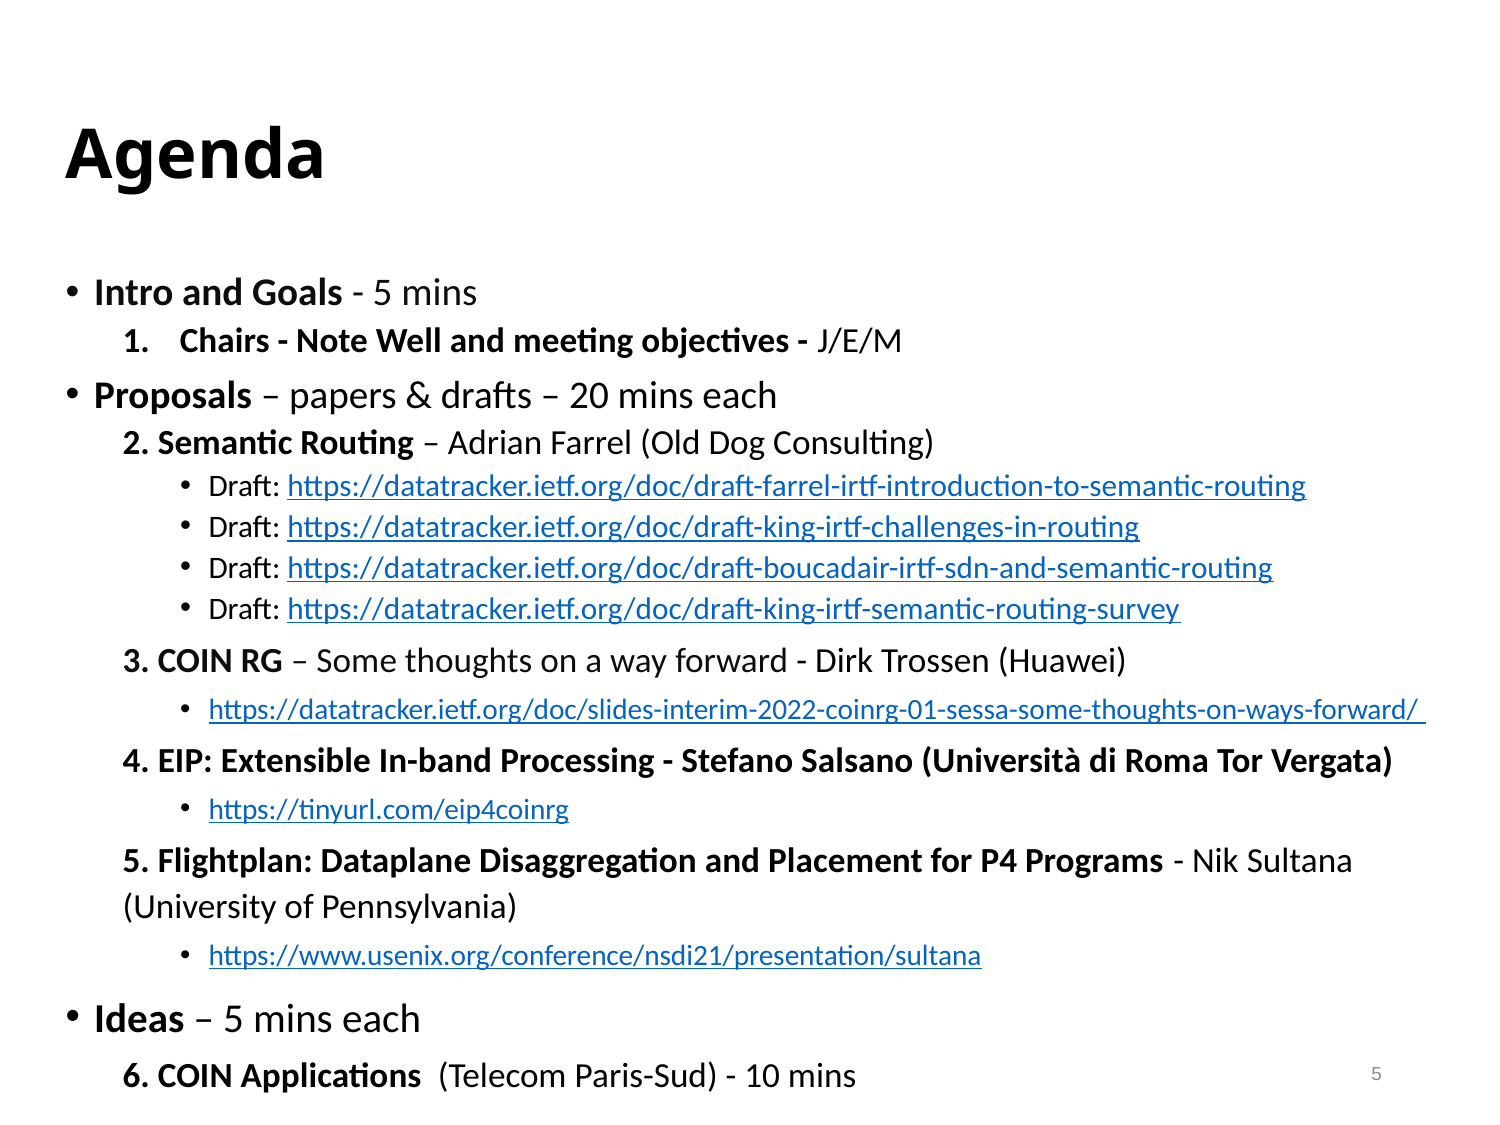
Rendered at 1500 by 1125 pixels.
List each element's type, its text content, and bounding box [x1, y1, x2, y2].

slide_number 5 [1059, 1042, 1397, 1103]
list Intro and Goals - 5 mins Chairs - Note Well and meeting objectives - J/E/M Proposals – papers & drafts – 20 mins each 2. Semantic Routing – Adrian Farrel (Old Dog Consulting) Draft: https://datatracker.ietf.org/doc/draft-farrel-irtf-introduction-to-semantic-routing Draft: https://datatracker.ietf.org/doc/draft-king-irtf-challenges-in-routing Draft: https://datatracker.ietf.org/doc/draft-boucadair-irtf-sdn-and-semantic-routing Draft: https://datatracker.ietf.org/doc/draft-king-irtf-semantic-routing-survey 3. COIN RG – Some thoughts on a way forward - Dirk Trossen (Huawei) https://datatracker.ietf.org/doc/slides-interim-2022-coinrg-01-sessa-some-thoughts-on-ways-forward/ 4. EIP: Extensible In-band Processing - Stefano Salsano (Università di Roma Tor Vergata) https://tinyurl.com/eip4coinrg 5. Flightplan: Dataplane Disaggregation and Placement for P4 Programs - Nik Sultana (University of Pennsylvania) https://www.usenix.org/conference/nsdi21/presentation/sultana Ideas – 5 mins each 6. COIN Applications (Telecom Paris-Sud) - 10 mins [50, 264, 1500, 1103]
title Agenda [50, 47, 1345, 264]
